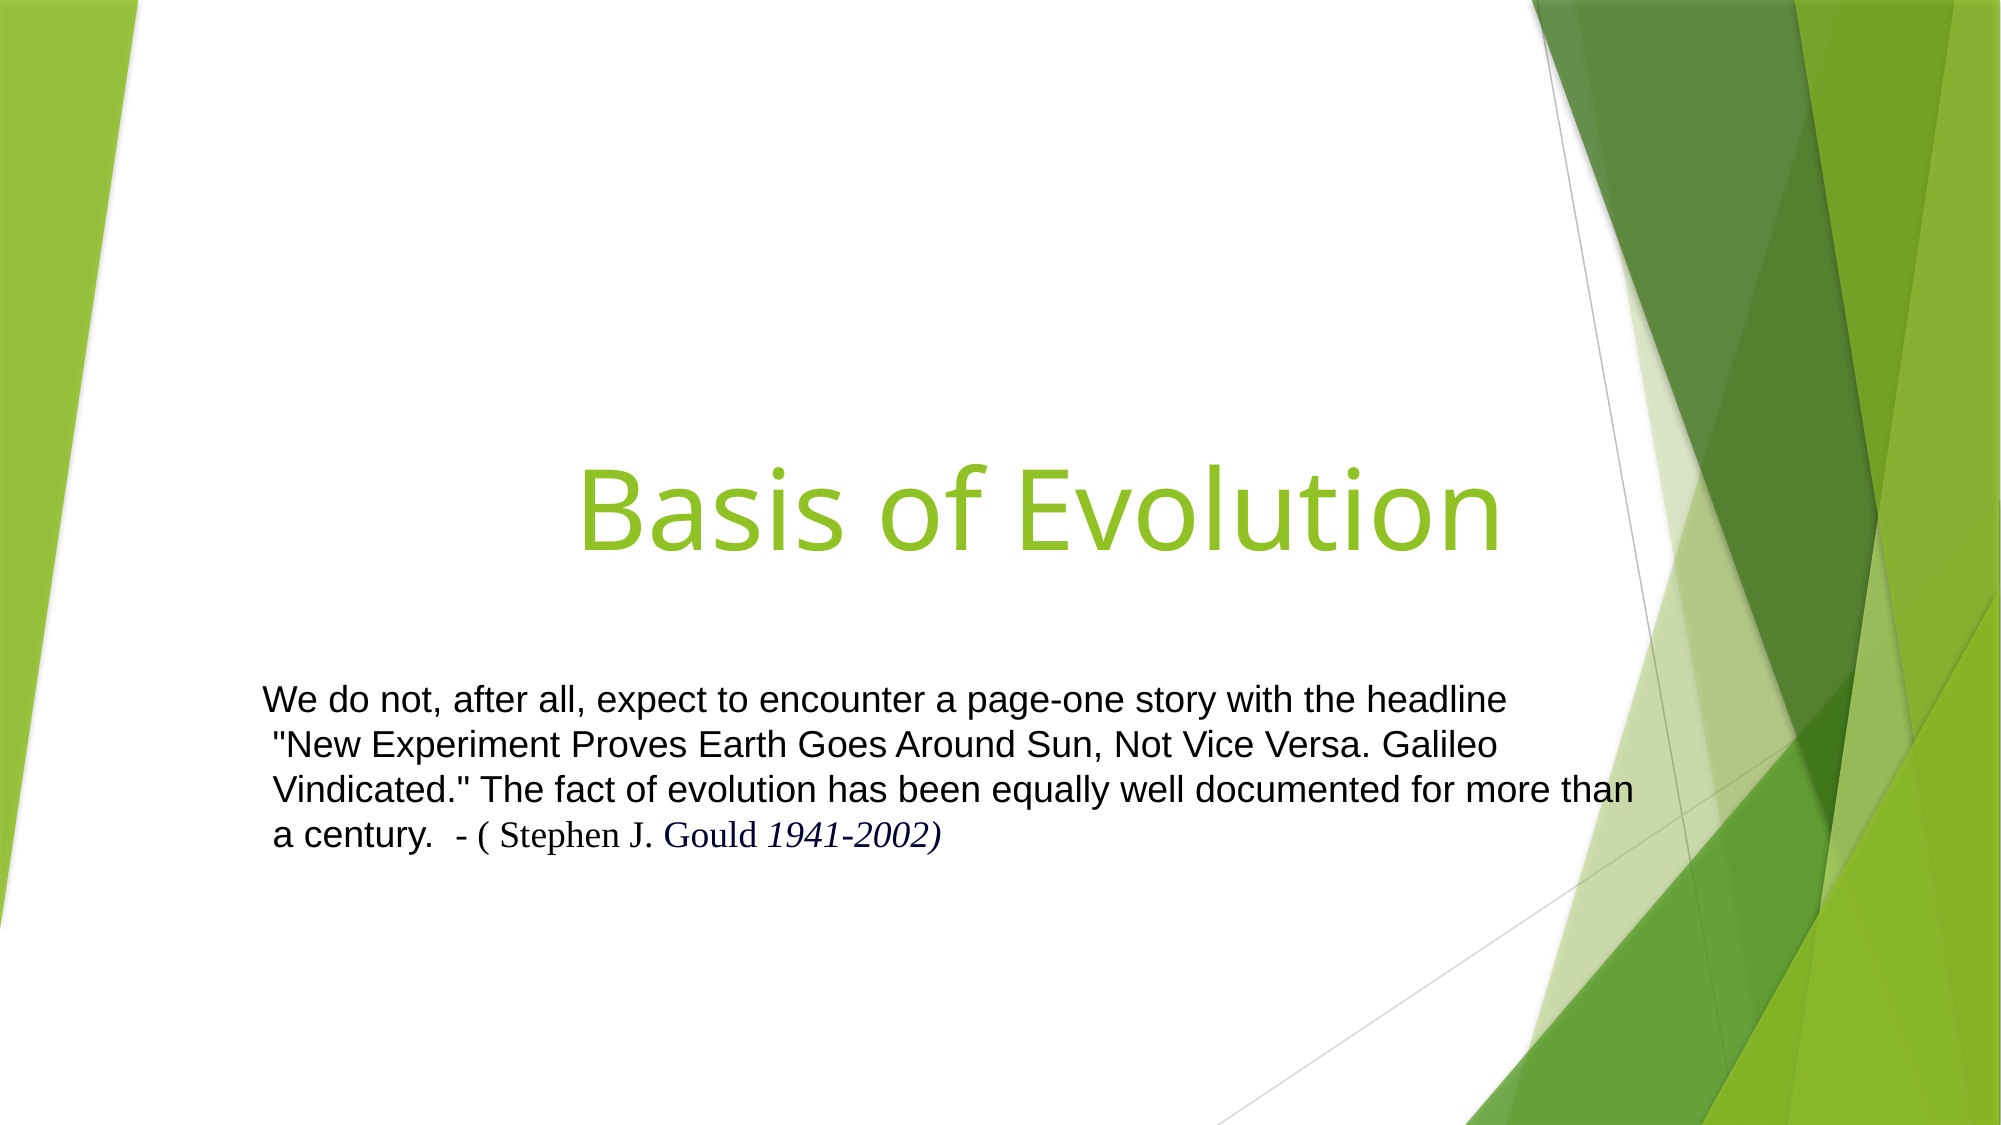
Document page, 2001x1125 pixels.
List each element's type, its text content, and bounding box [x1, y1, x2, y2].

subtitle We do not, after all, expect to encounter a page-one story with the headline "New Experiment Proves Earth Goes Around Sun, Not Vice Versa. Galileo Vindicated." The fact of evolution has been equally well documented for more than a century. - ( Stephen J. Gould 1941-2002) [247, 476, 1666, 1125]
title Basis of Evolution [247, 310, 1522, 476]
